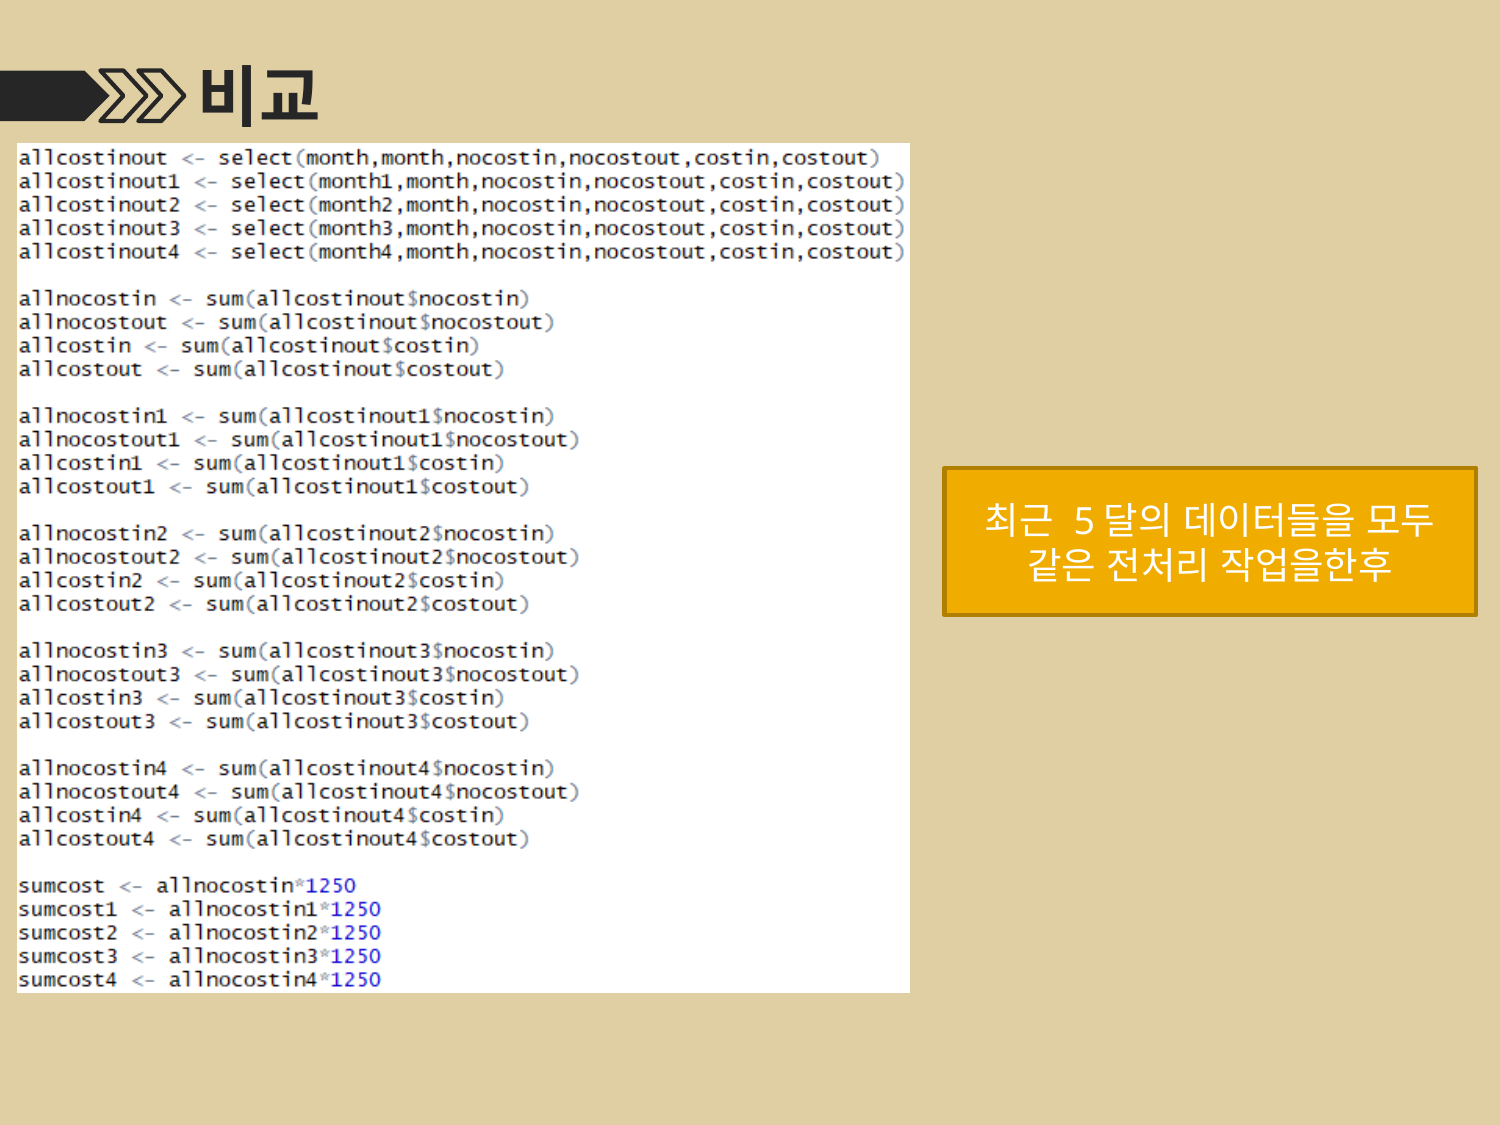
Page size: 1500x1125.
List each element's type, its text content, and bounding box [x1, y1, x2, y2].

picture [17, 143, 911, 993]
text_box 비교 [182, 47, 1046, 143]
text_box [136, 68, 187, 124]
text_box [0, 68, 112, 124]
text_box [98, 68, 149, 124]
text_box 최근 5달의 데이터들을 모두 같은 전처리 작업을한후 [942, 466, 1478, 617]
